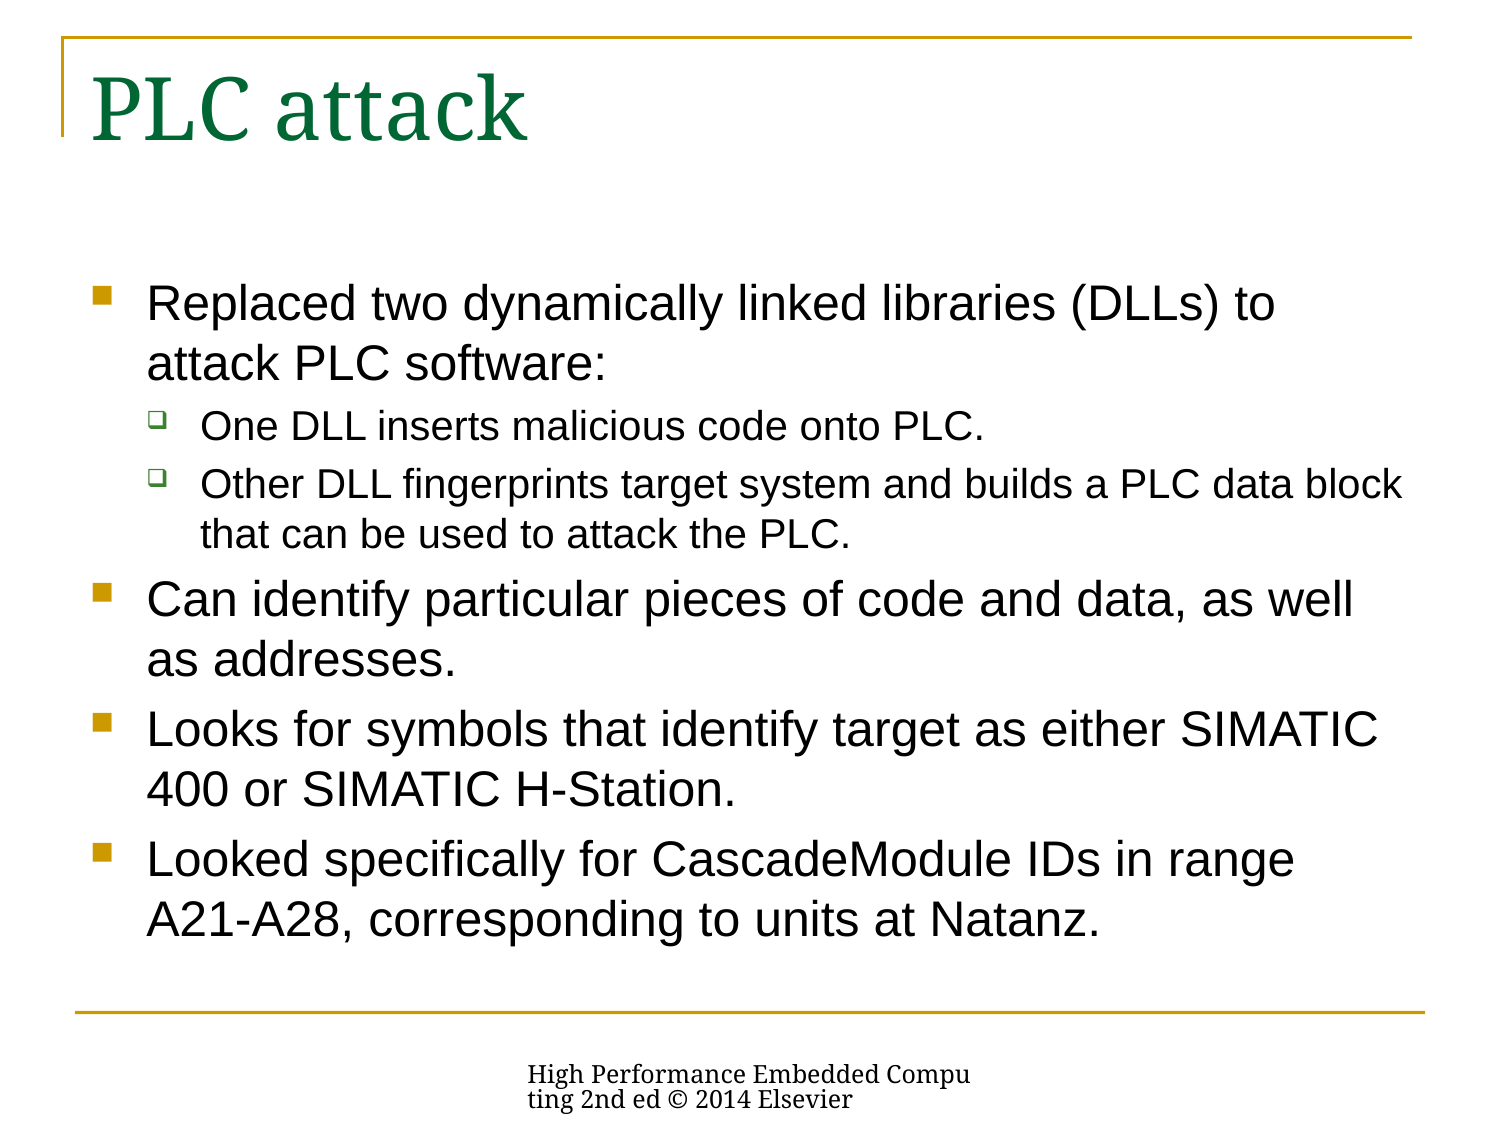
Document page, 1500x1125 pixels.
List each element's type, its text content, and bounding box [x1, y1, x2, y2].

list Replaced two dynamically linked libraries (DLLs) to attack PLC software: One DLL inserts malicious code onto PLC. Other DLL fingerprints target system and builds a PLC data block that can be used to attack the PLC. Can identify particular pieces of code and data, as well as addresses. Looks for symbols that identify target as either SIMATIC 400 or SIMATIC H-Station. Looked specifically for CascadeModule IDs in range A21-A28, corresponding to units at Natanz. [75, 262, 1425, 1006]
footer High Performance Embedded Computing 2nd ed © 2014 Elsevier [512, 1025, 988, 1100]
title PLC attack [75, 45, 1425, 233]
